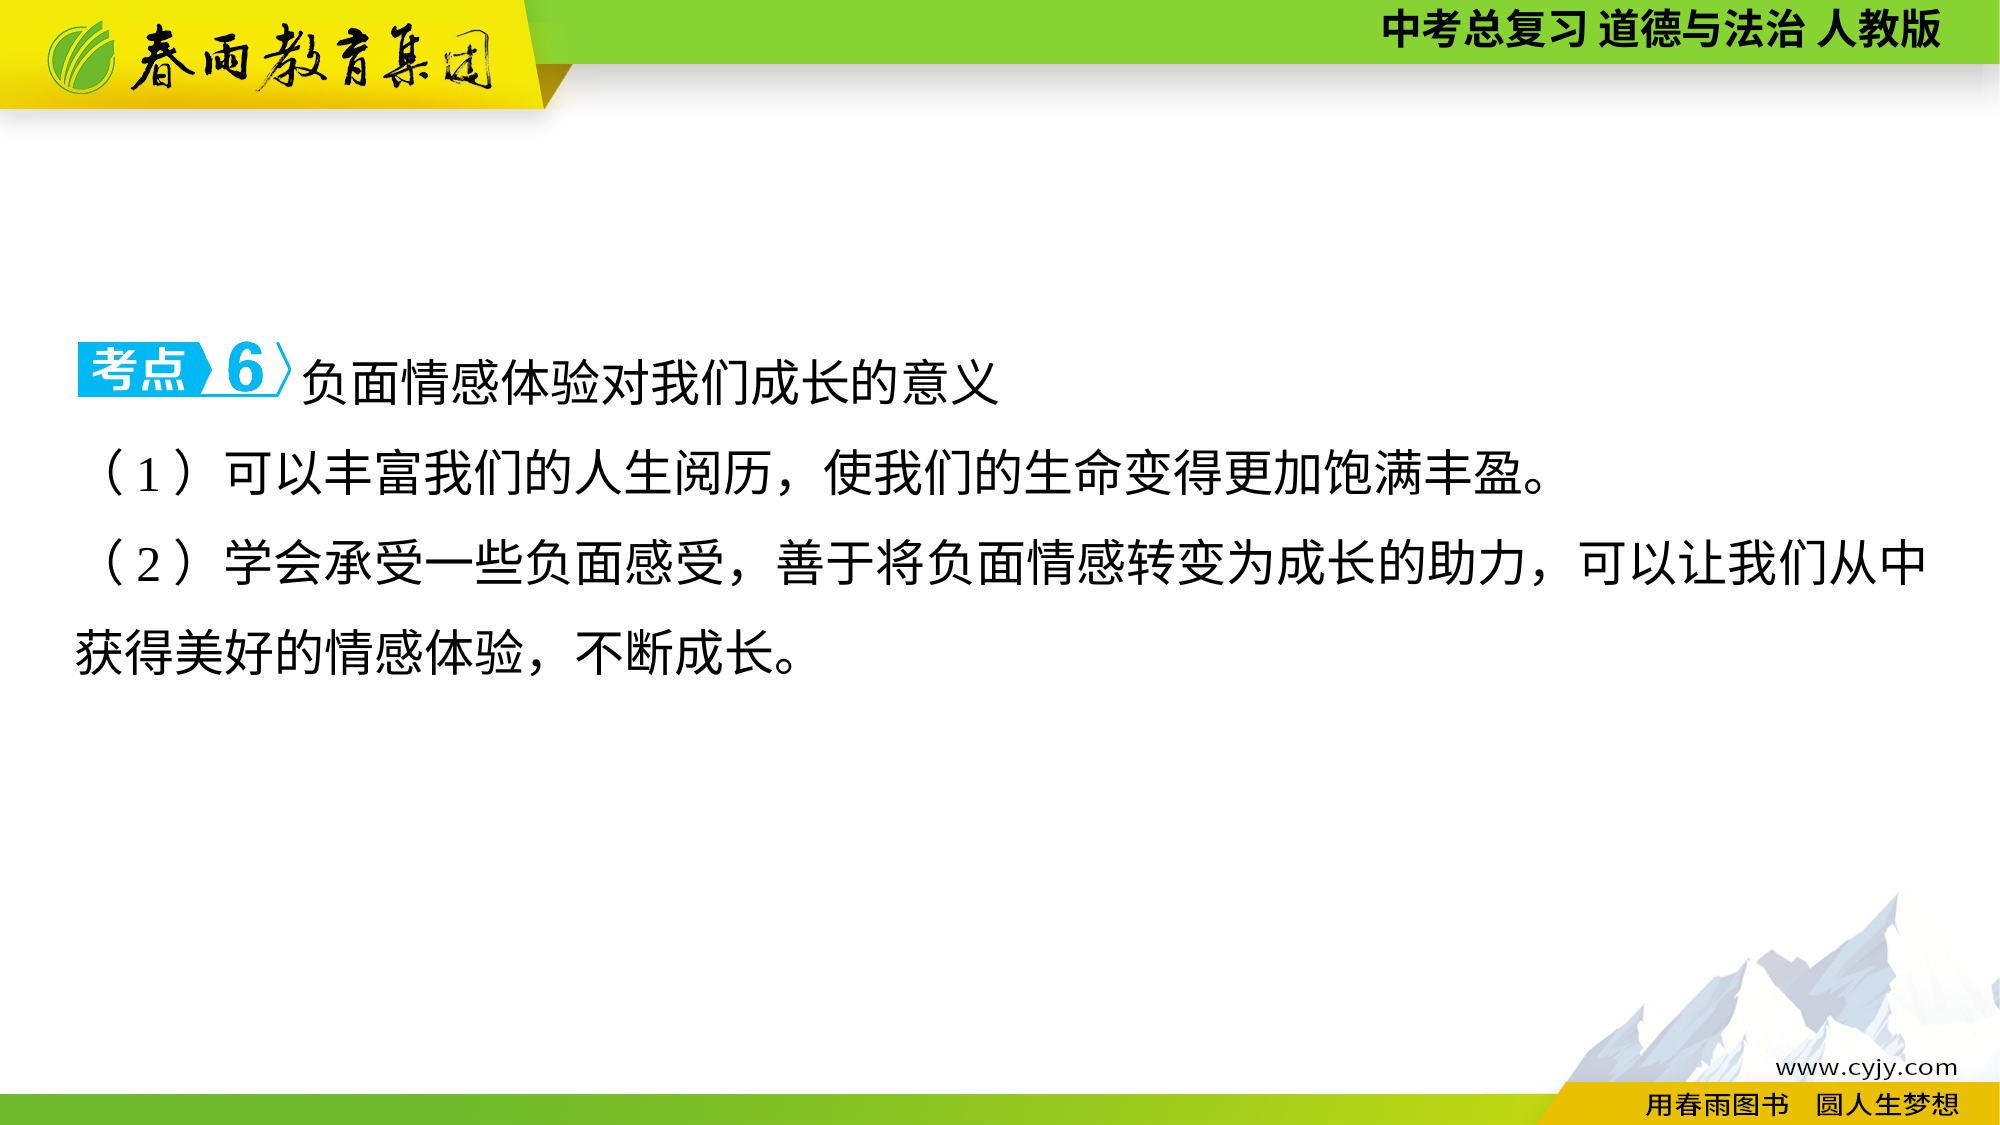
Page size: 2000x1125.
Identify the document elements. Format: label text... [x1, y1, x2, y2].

picture [0, 0, 2000, 1125]
list 负面情感体验对我们成长的意义 （1）可以丰富我们的人生阅历，使我们的生命变得更加饱满丰盈。 （2）学会承受一些负面感受，善于将负面情感转变为成长的助力，可以让我们从中获得美好的情感体验，不断成长。 [59, 313, 1944, 681]
